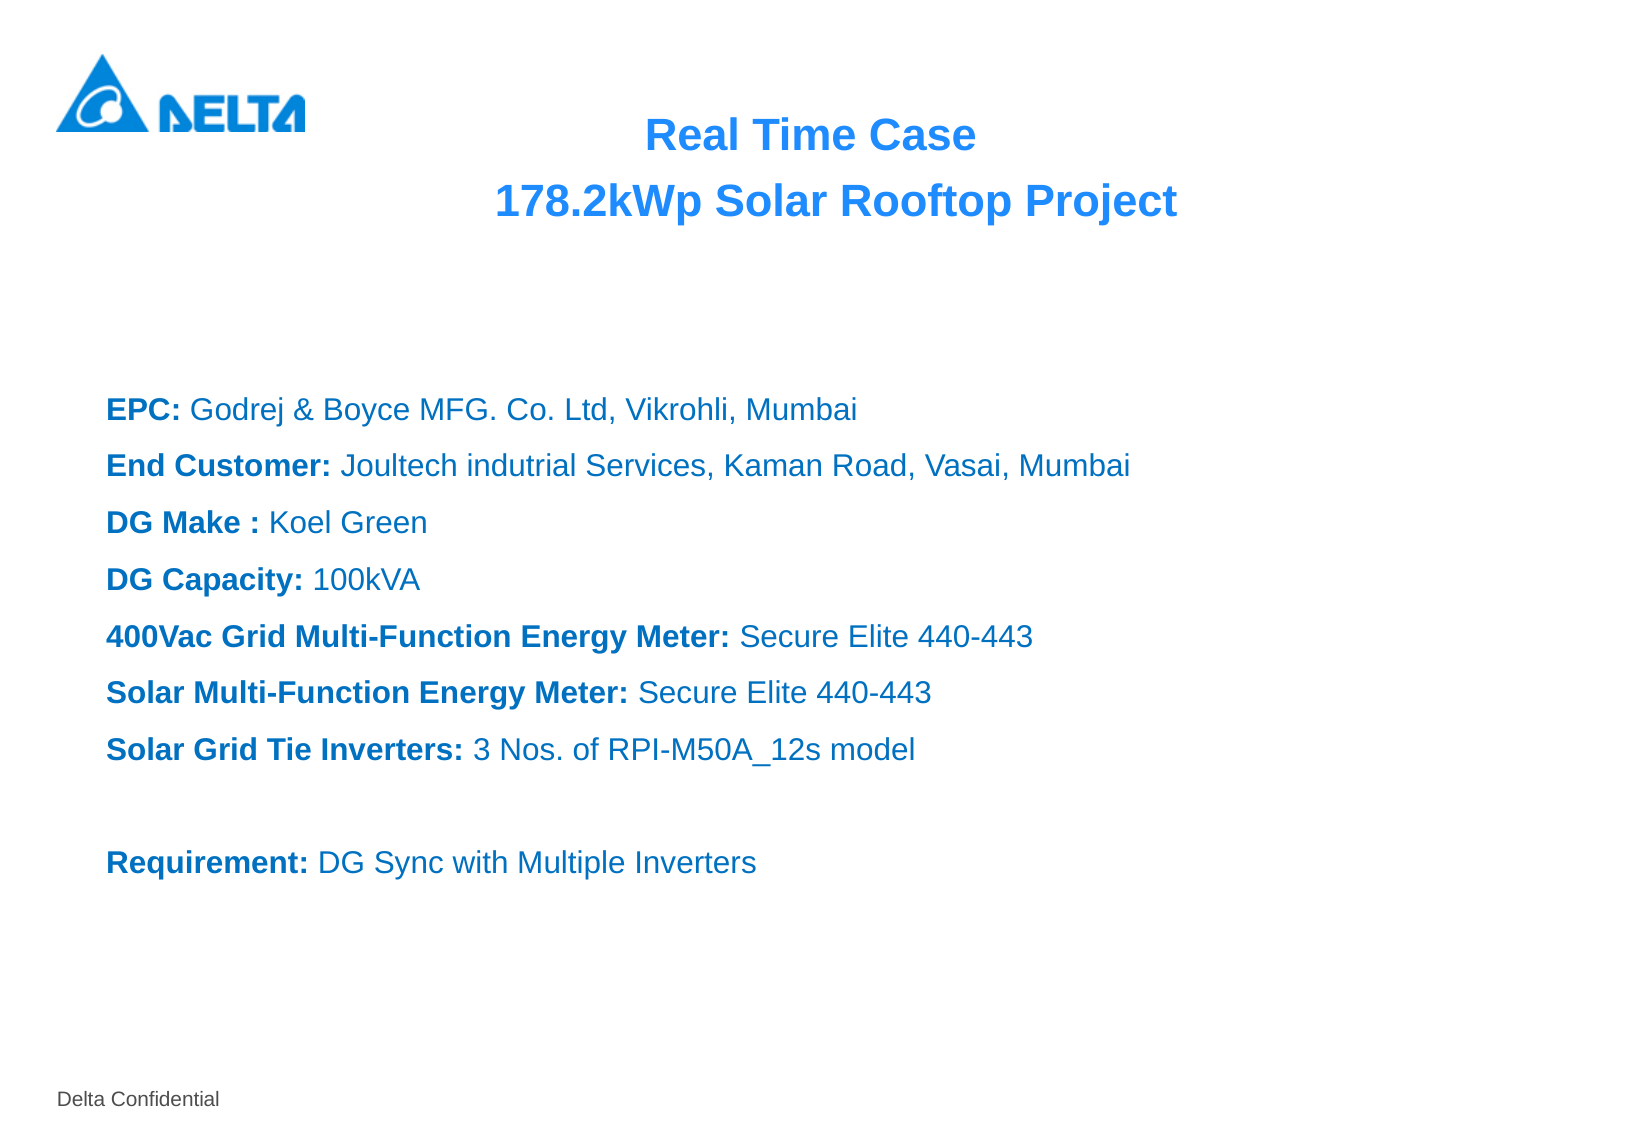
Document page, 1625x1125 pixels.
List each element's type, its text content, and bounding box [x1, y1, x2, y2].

picture [56, 54, 305, 132]
text_box 178.2kWp Solar Rooftop Project [449, 137, 1250, 234]
text_box Real Time Case [599, 71, 1025, 168]
text_box EPC: Godrej & Boyce MFG. Co. Ltd, Vikrohli, Mumbai End Customer: Joultech indutrial Services, Kaman Road, Vasai, Mumbai DG Make : Koel Green DG Capacity: 100kVA 400Vac Grid Multi-Function Energy Meter: Secure Elite 440-443 Solar Multi-Function Energy Meter: Secure Elite 440-443 Solar Grid Tie Inverters: 3 Nos. of RPI-M50A_12s model Requirement: DG Sync with Multiple Inverters [81, 362, 1147, 888]
